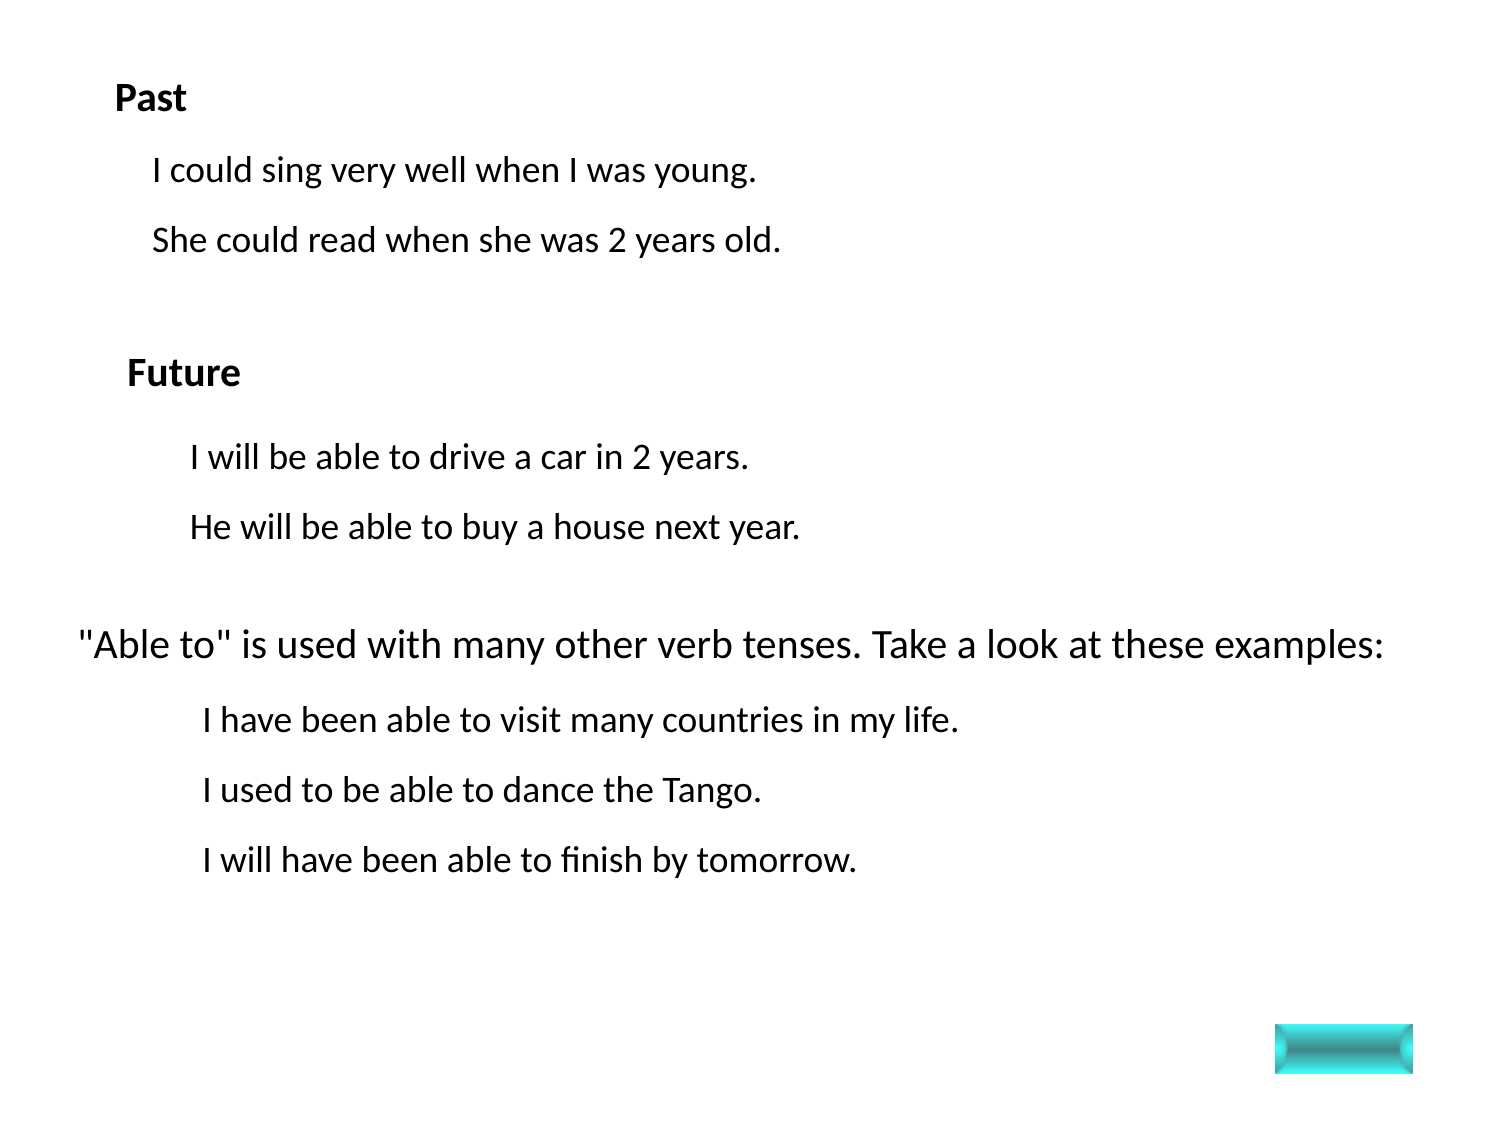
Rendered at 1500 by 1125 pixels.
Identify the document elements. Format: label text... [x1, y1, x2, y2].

text_box I could sing very well when I was young. She could read when she was 2 years old. [137, 137, 813, 268]
text_box I have been able to visit many countries in my life. I used to be able to dance the Tango. I will have been able to finish by tomorrow. [187, 687, 988, 888]
text_box "Able to" is used with many other verb tenses. Take a look at these examples: [62, 609, 1425, 675]
text_box Past [99, 62, 225, 128]
text_box I will be able to drive a car in 2 years. He will be able to buy a house next year. [174, 424, 825, 555]
picture [1274, 1024, 1413, 1074]
text_box Future [112, 337, 275, 403]
